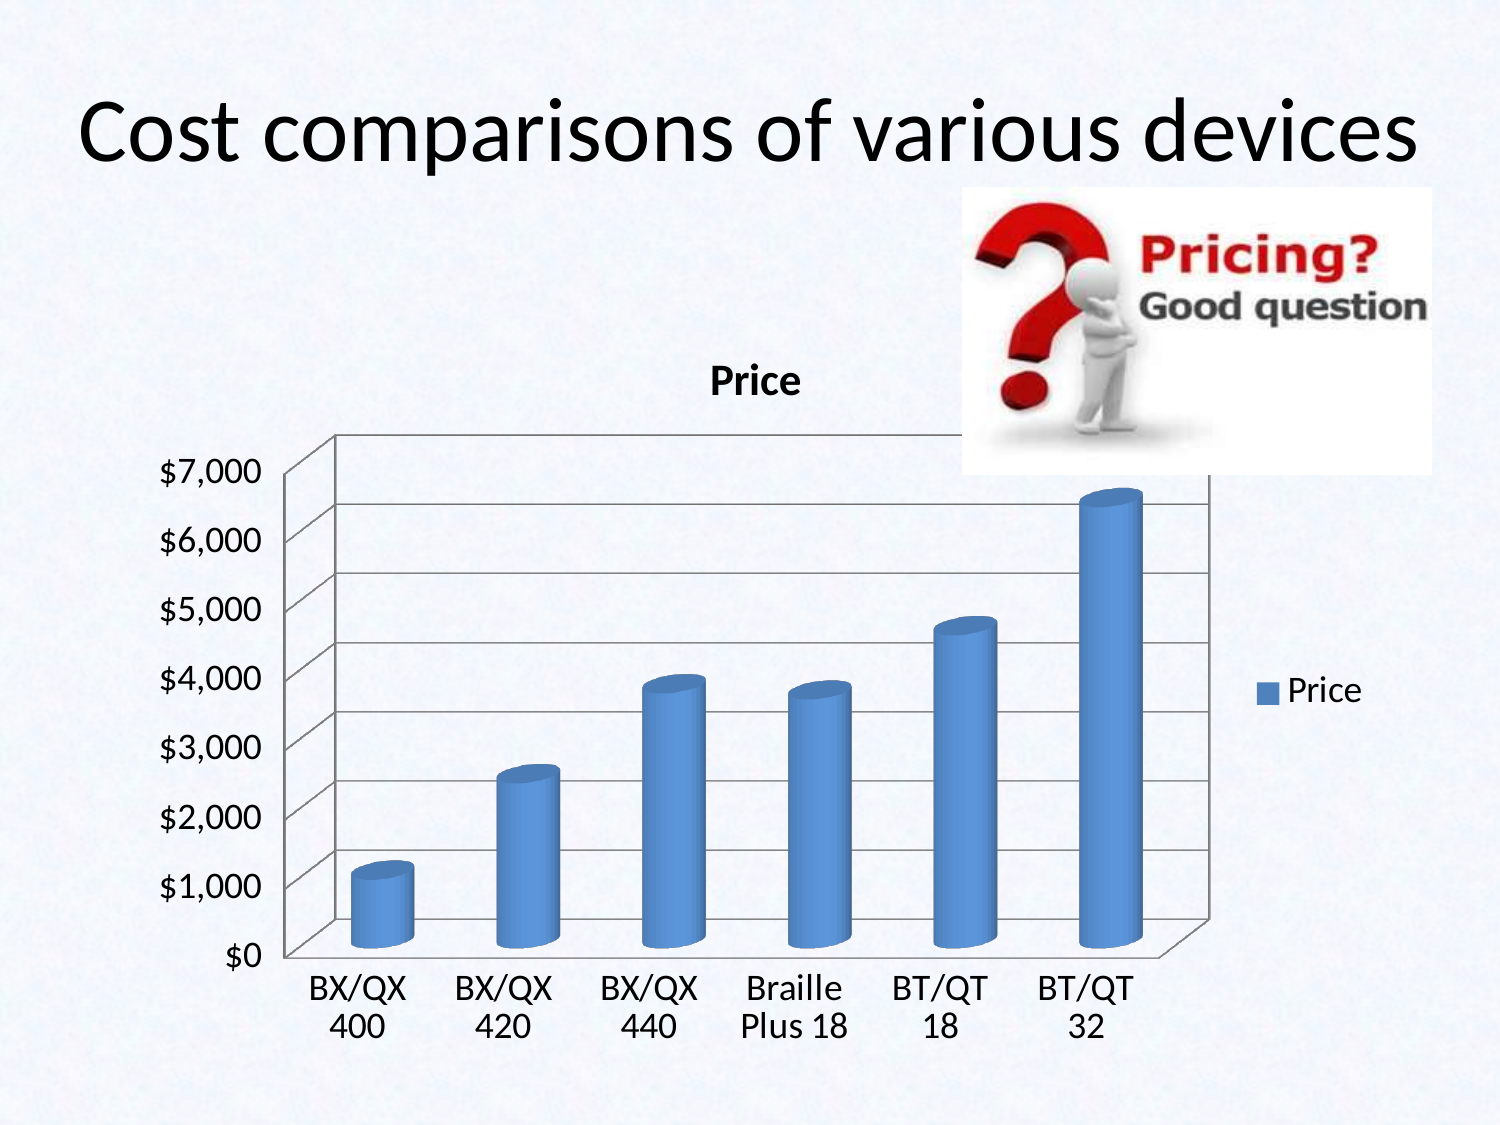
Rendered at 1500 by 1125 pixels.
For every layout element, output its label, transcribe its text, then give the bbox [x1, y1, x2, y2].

picture [962, 187, 1432, 476]
title Cost comparisons of various devices [62, 24, 1438, 225]
chart [124, 324, 1388, 1063]
